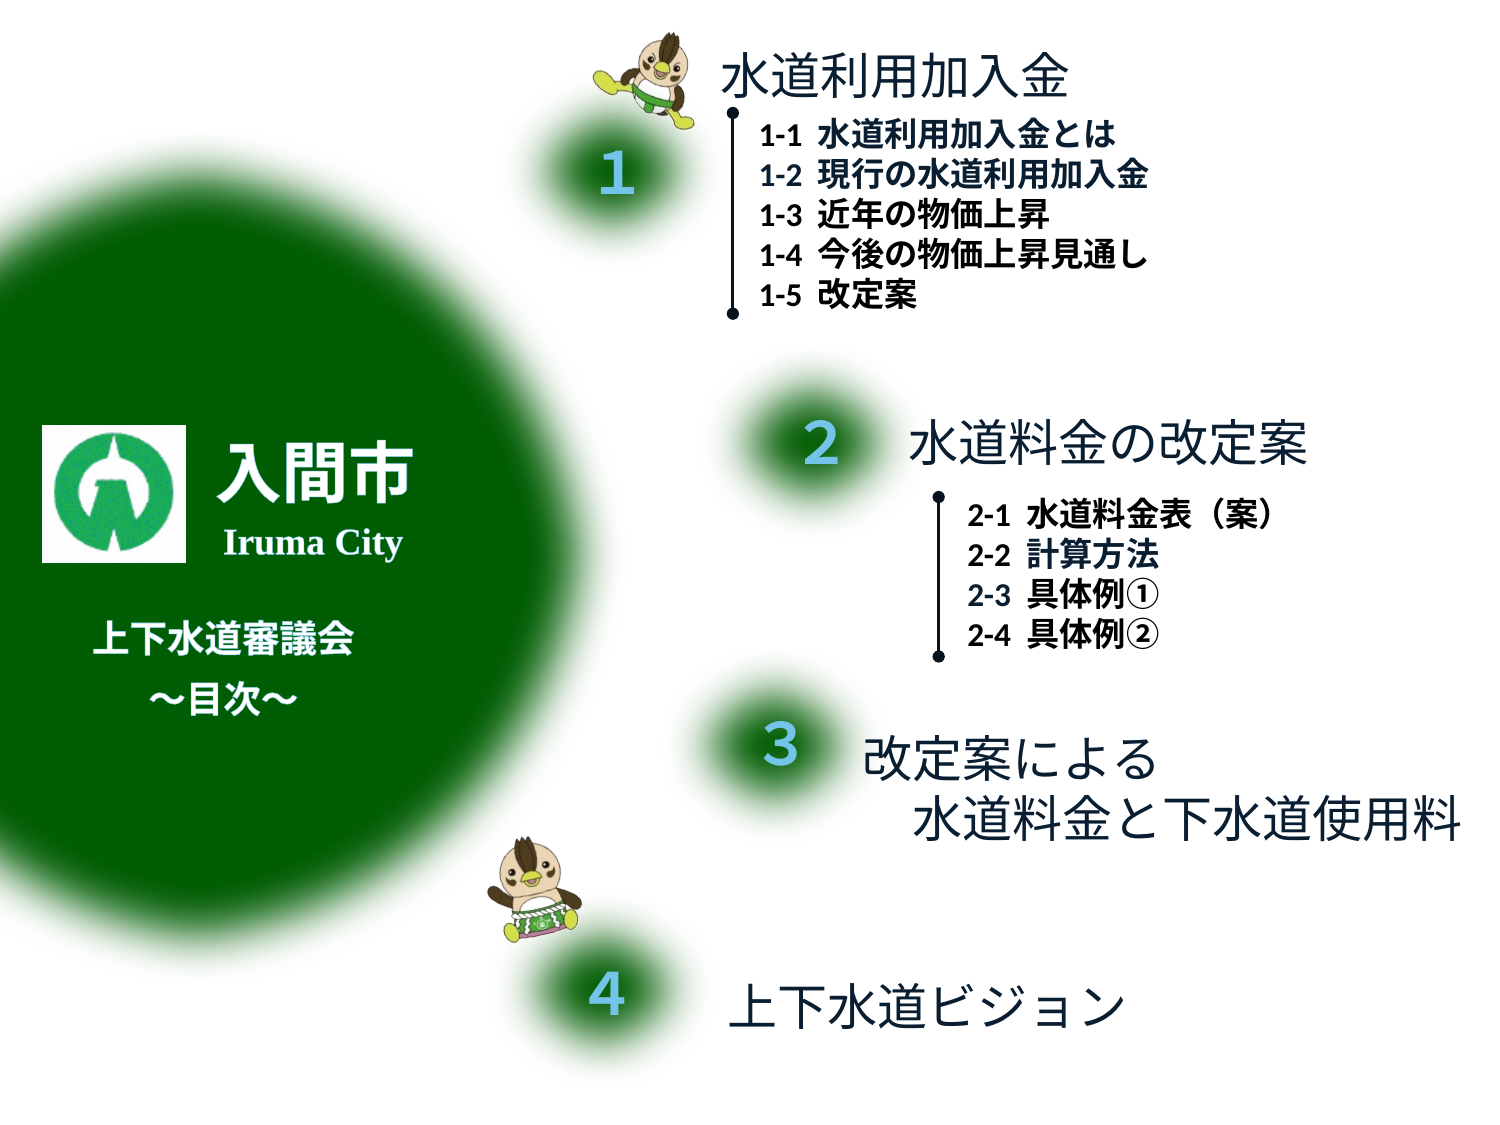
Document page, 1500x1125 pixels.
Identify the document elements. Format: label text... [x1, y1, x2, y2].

picture [583, 20, 704, 140]
text_box １ [559, 128, 677, 214]
picture [469, 822, 594, 952]
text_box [41, 424, 496, 586]
text_box ４ [547, 950, 666, 1125]
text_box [704, 36, 1500, 1045]
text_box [42, 606, 405, 729]
